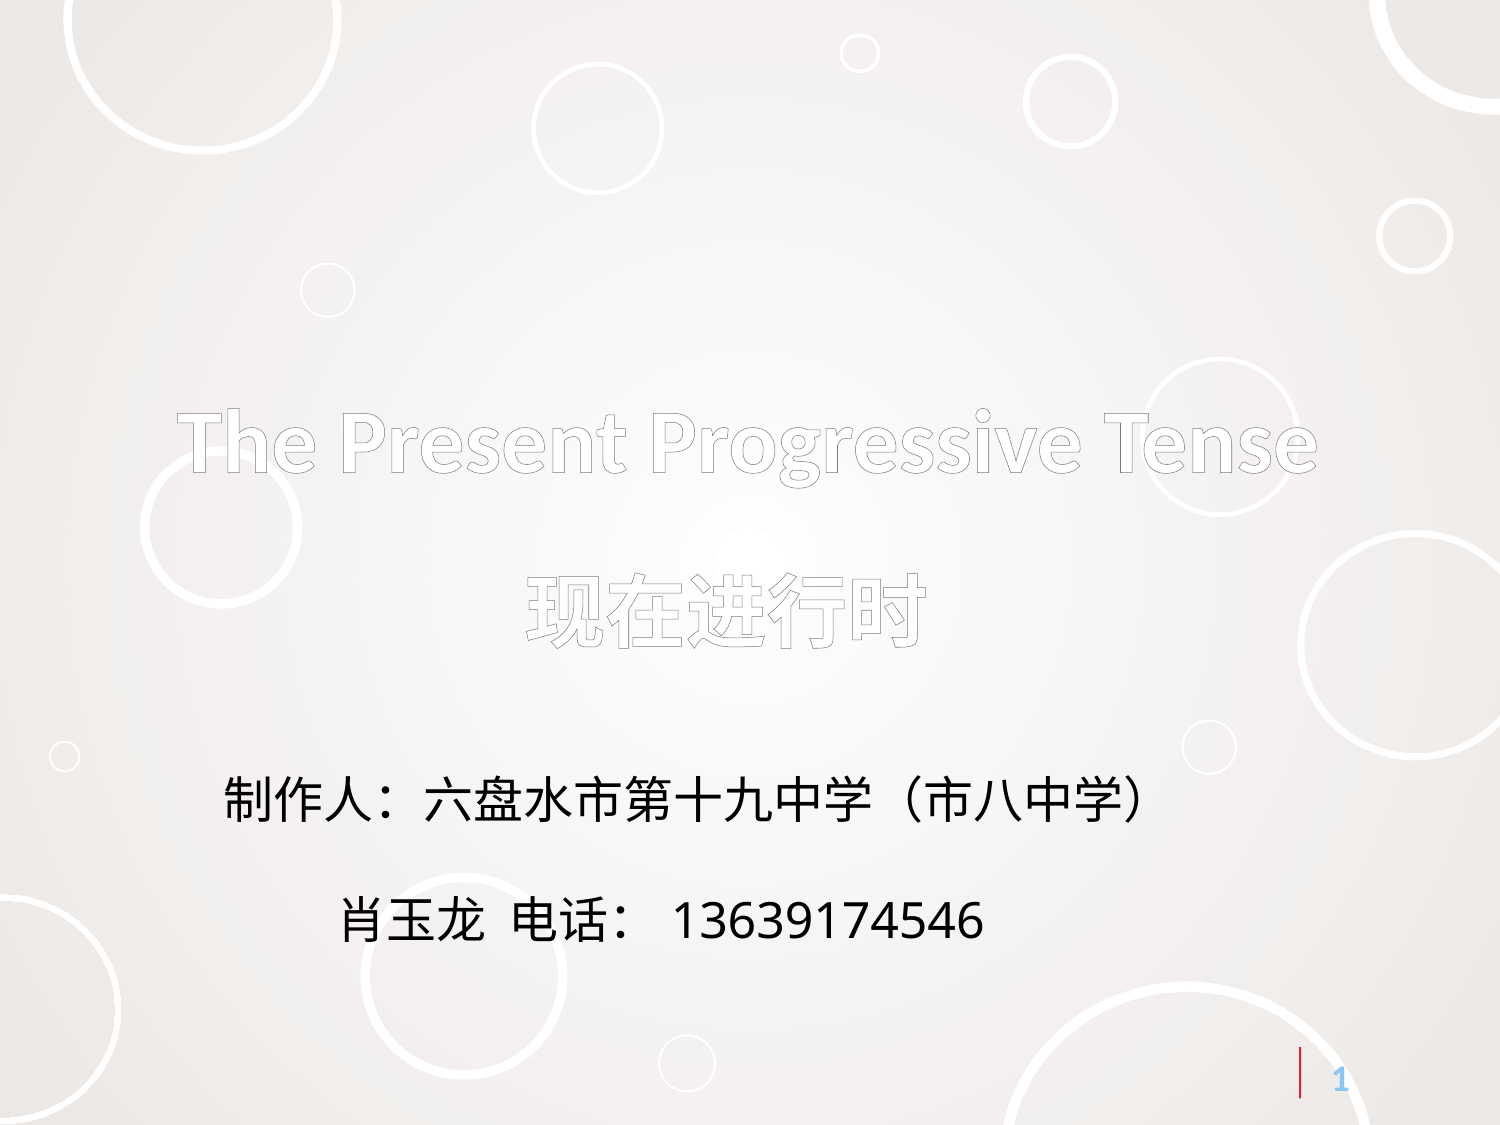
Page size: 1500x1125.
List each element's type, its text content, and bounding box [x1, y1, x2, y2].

slide_number 1 [1298, 1046, 1382, 1107]
text_box 制作人：六盘水市第十九中学（市八中学） 肖玉龙 电话：13639174546 [208, 761, 1253, 957]
title 现在进行时 [490, 515, 963, 703]
text_box The Present Progressive Tense [161, 373, 1336, 499]
